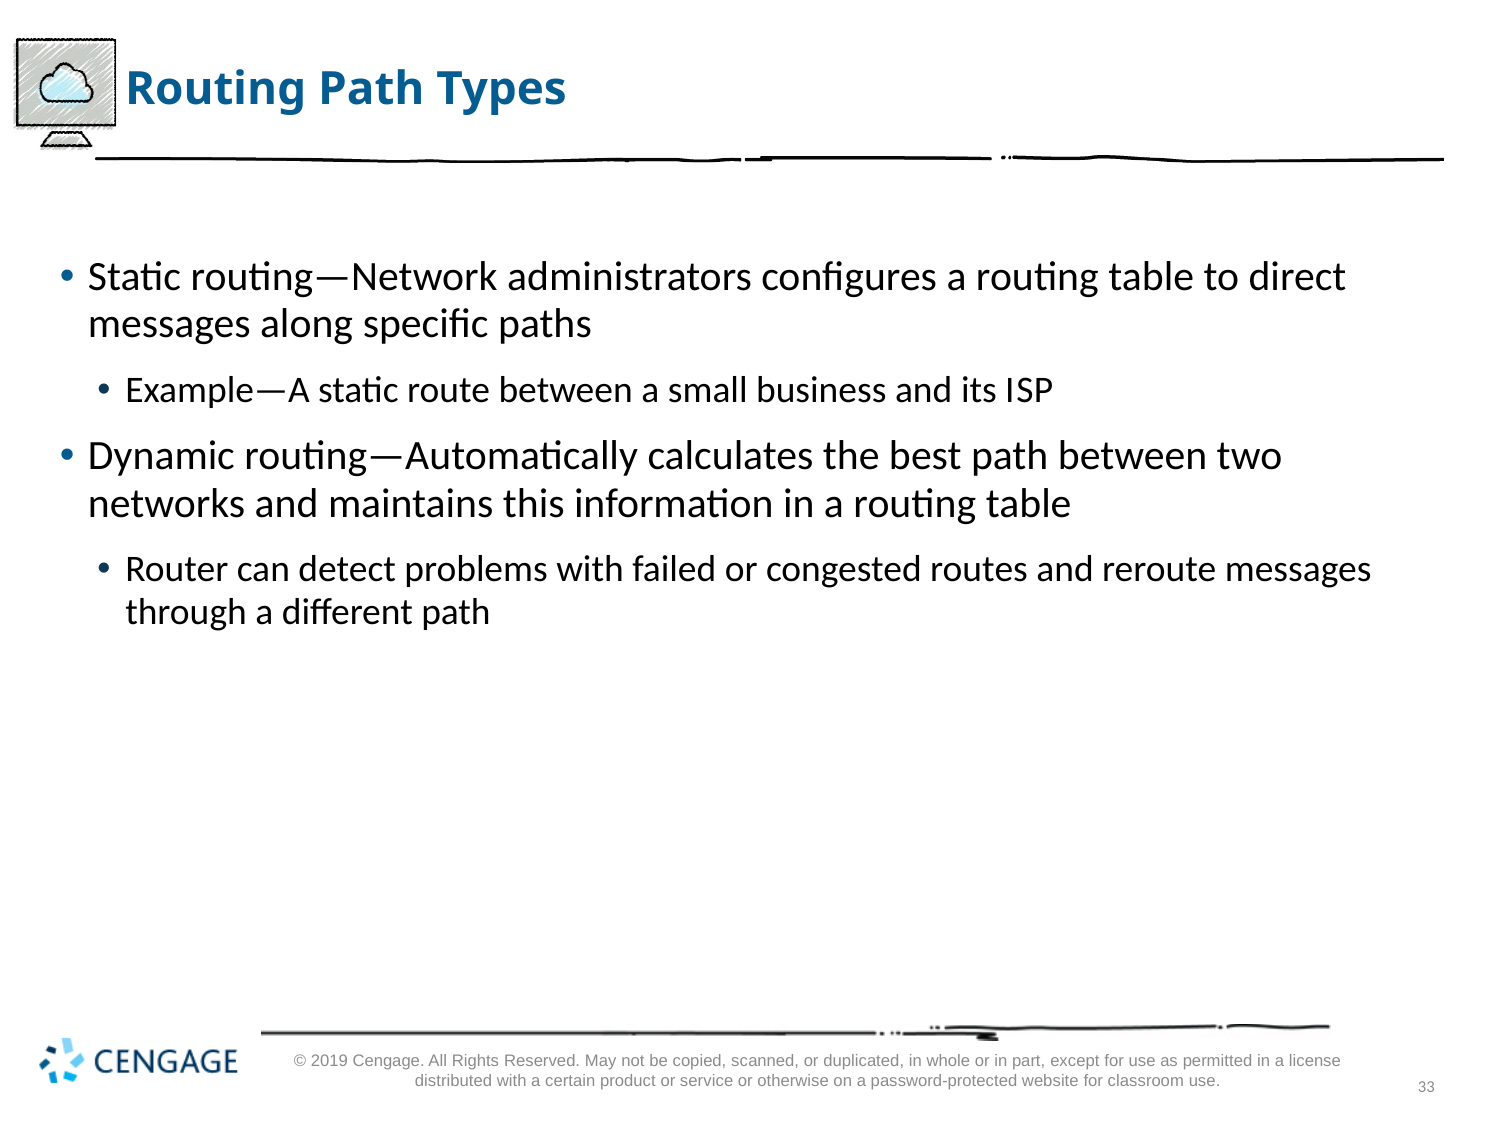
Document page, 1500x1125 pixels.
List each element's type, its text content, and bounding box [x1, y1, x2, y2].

picture [13, 36, 117, 151]
picture [261, 1024, 1331, 1041]
picture [19, 1024, 250, 1096]
picture [95, 155, 1444, 163]
title Routing Path Types [125, 66, 1442, 116]
list Static routing—Network administrators configures a routing table to direct messages along specific paths Example—A static route between a small business and its I S P Dynamic routing—Automatically calculates the best path between two networks and maintains this information in a routing table Router can detect problems with failed or congested routes and reroute messages through a different path [59, 252, 1441, 637]
footer © 2019 Cengage. All Rights Reserved. May not be copied, scanned, or duplicated, in whole or in part, except for use as permitted in a license distributed with a certain product or service or otherwise on a password-protected website for classroom use. [262, 1050, 1375, 1091]
